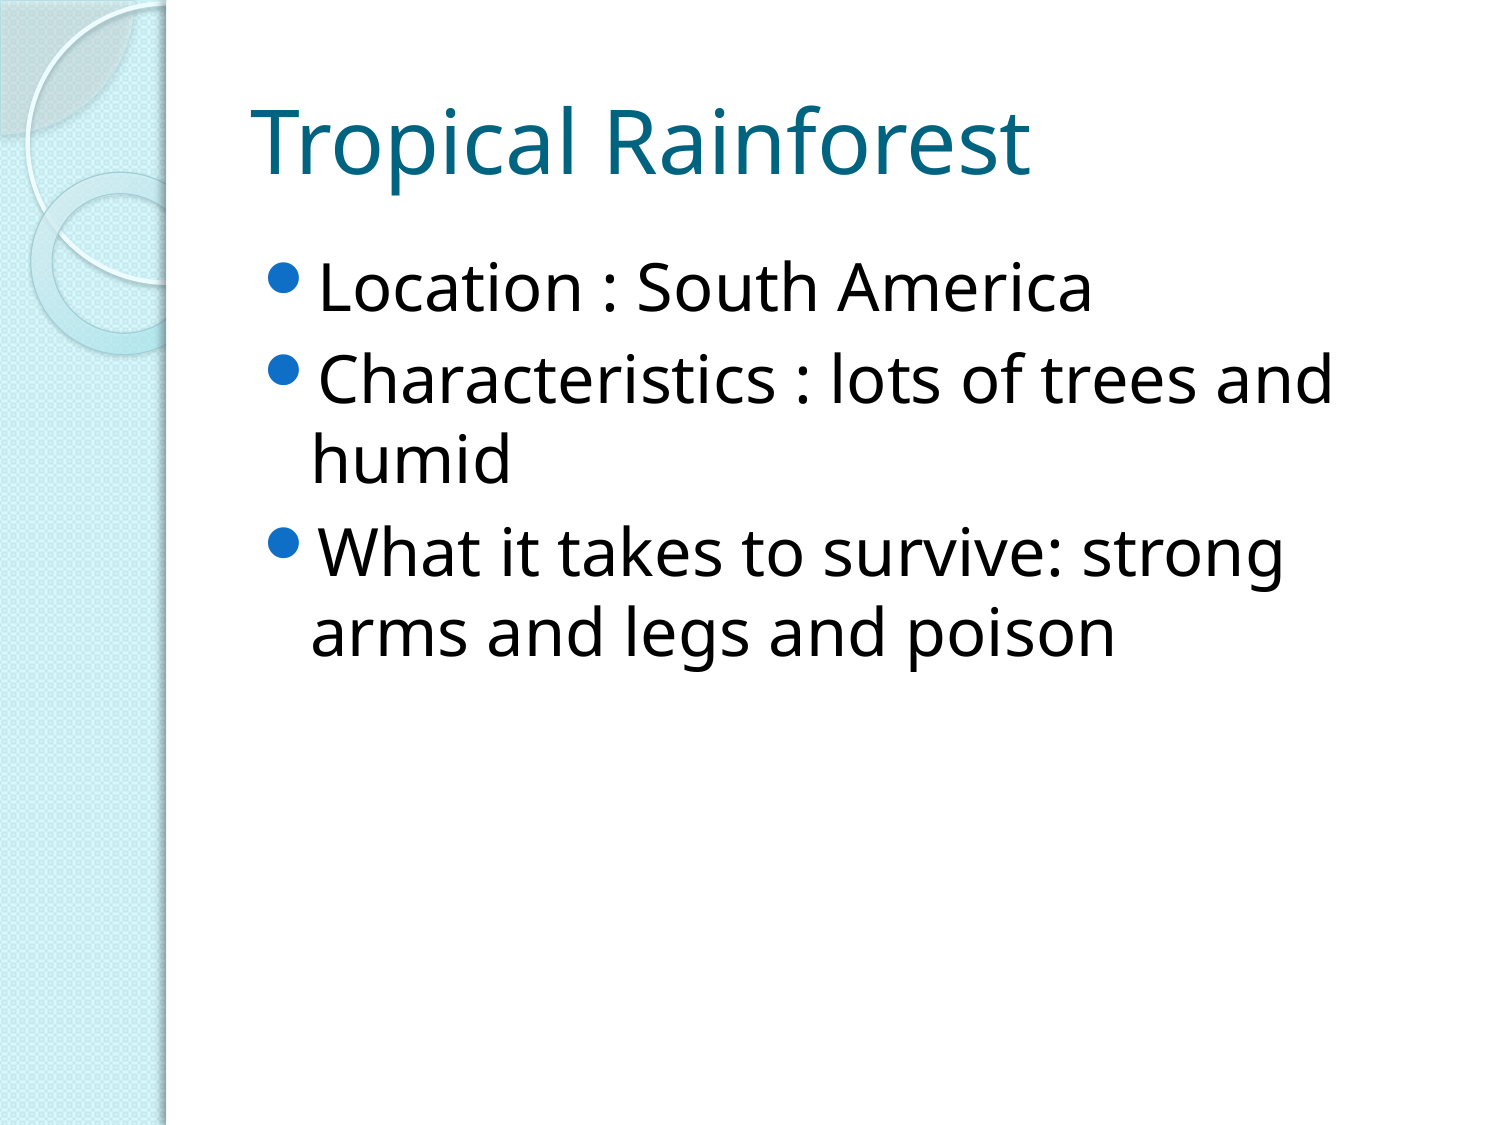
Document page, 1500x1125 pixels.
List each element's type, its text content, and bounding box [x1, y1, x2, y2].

title Tropical Rainforest [235, 45, 1466, 233]
list Location : South America Characteristics : lots of trees and humid What it takes to survive: strong arms and legs and poison [235, 237, 1466, 1025]
